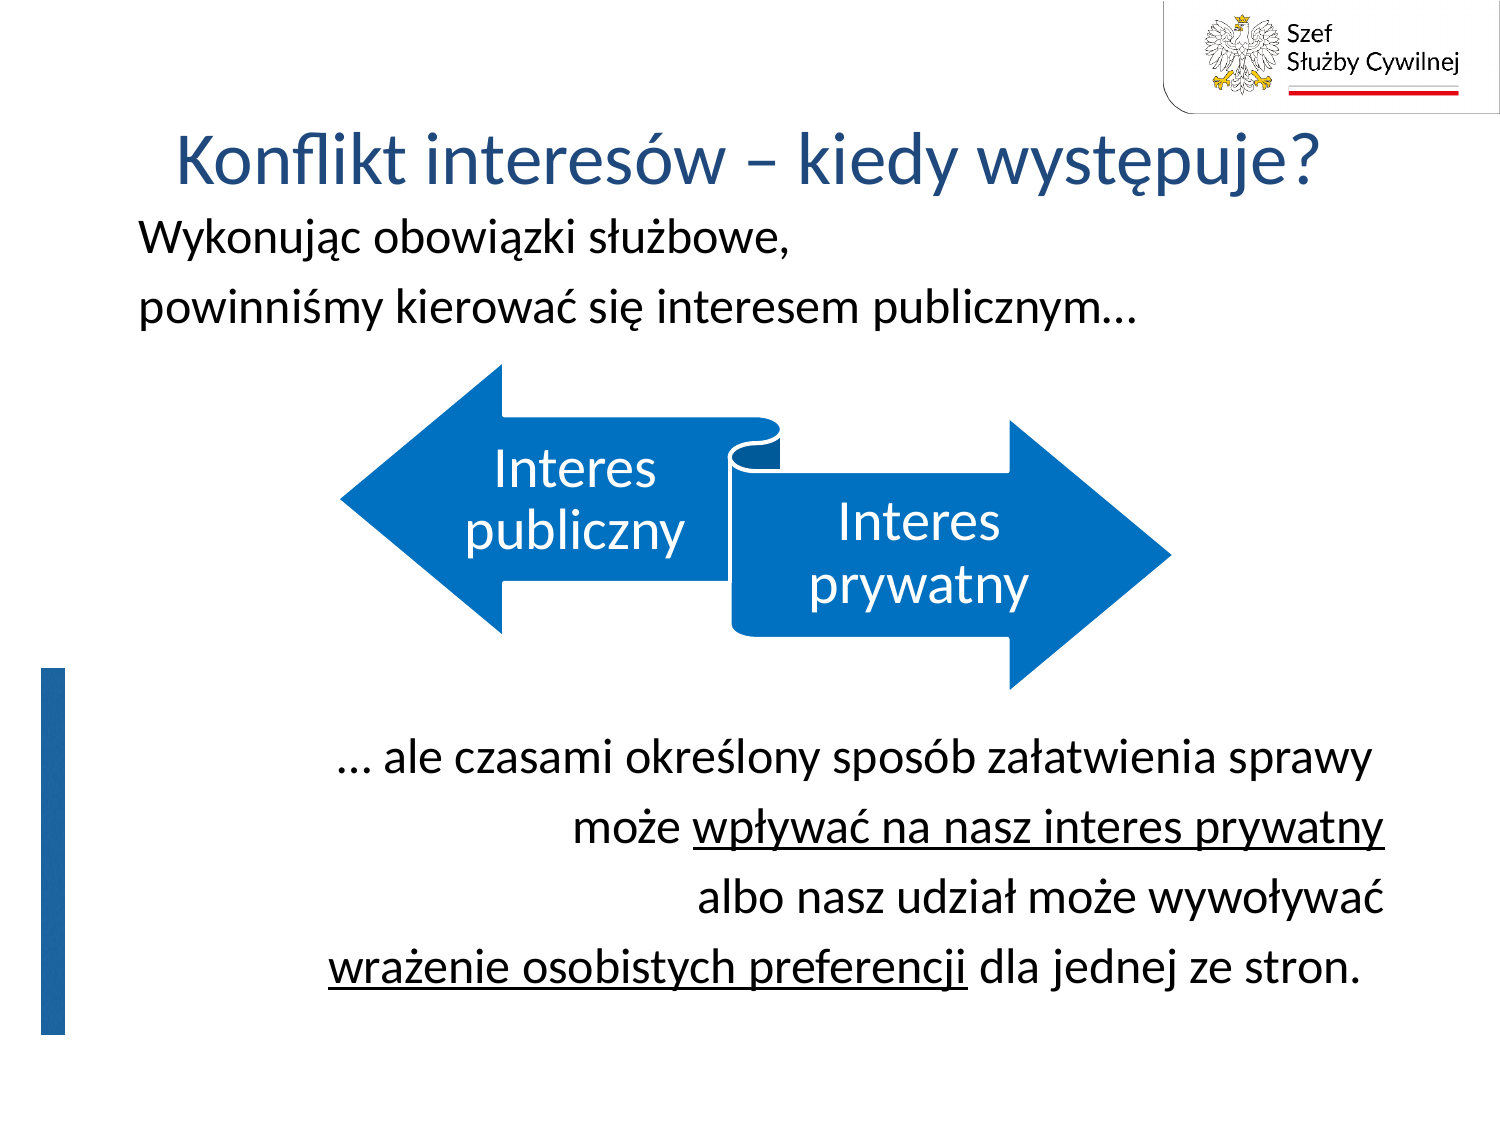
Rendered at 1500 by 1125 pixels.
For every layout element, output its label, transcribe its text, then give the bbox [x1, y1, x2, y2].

picture [1163, 0, 1500, 114]
text_box Wykonując obowiązki służbowe, powinniśmy kierować się interesem publicznym… [123, 196, 1400, 338]
picture [41, 668, 65, 1035]
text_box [336, 266, 1176, 788]
list … ale czasami określony sposób załatwienia sprawy może wpływać na nasz interes prywatny albo nasz udział może wywoływać wrażenie osobistych preferencji dla jednej ze stron. [123, 716, 1400, 1024]
title Konflikt interesów – kiedy występuje? [100, 101, 1400, 227]
